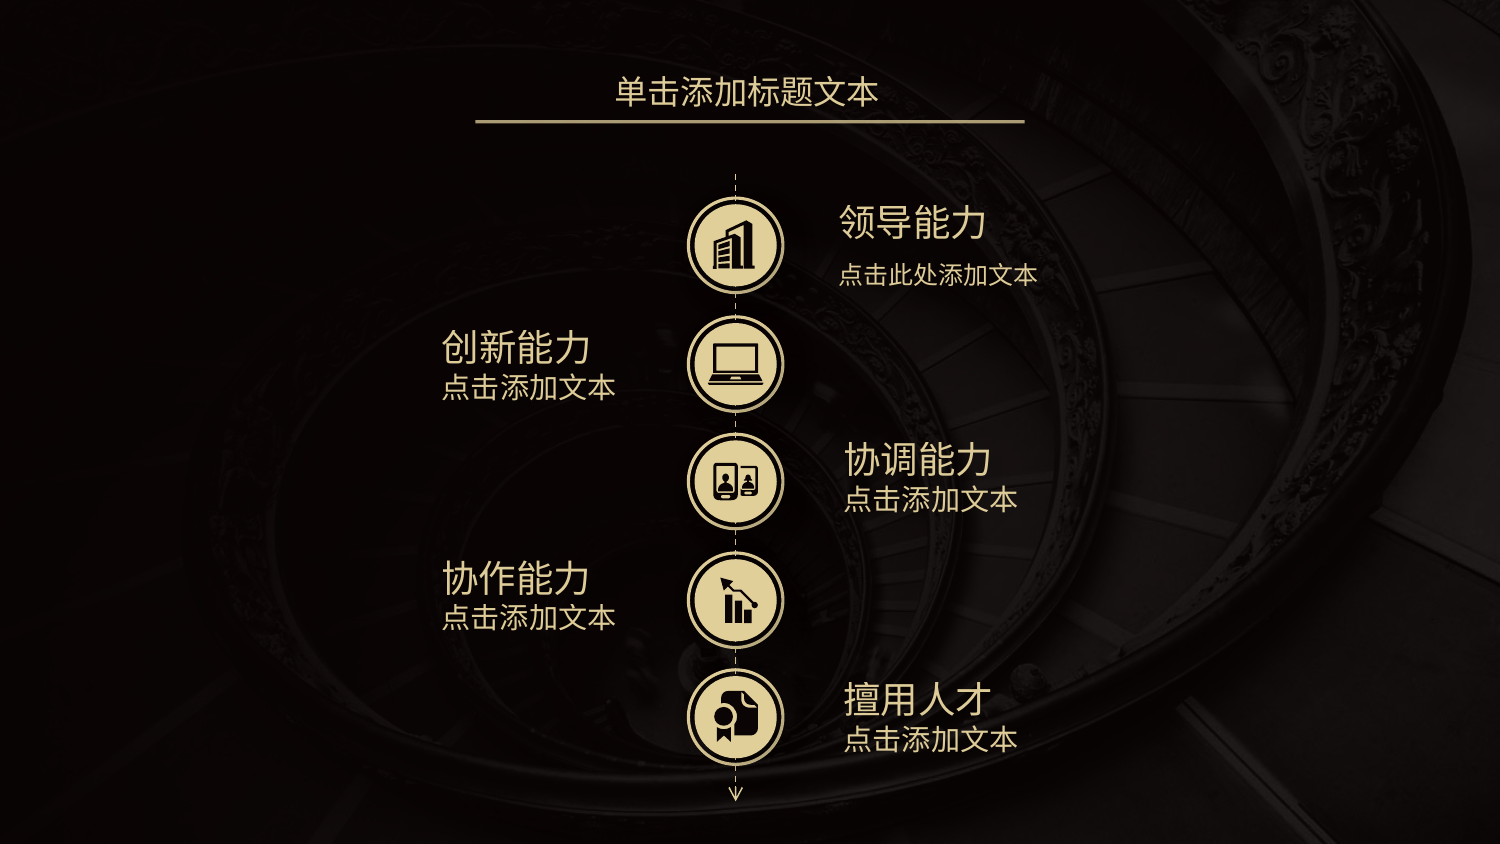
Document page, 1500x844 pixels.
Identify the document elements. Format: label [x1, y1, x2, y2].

text_box [688, 316, 784, 412]
text_box [688, 433, 784, 529]
text_box [688, 669, 784, 765]
text_box [688, 552, 784, 648]
text_box [0, 0, 1500, 844]
text_box [688, 197, 784, 293]
